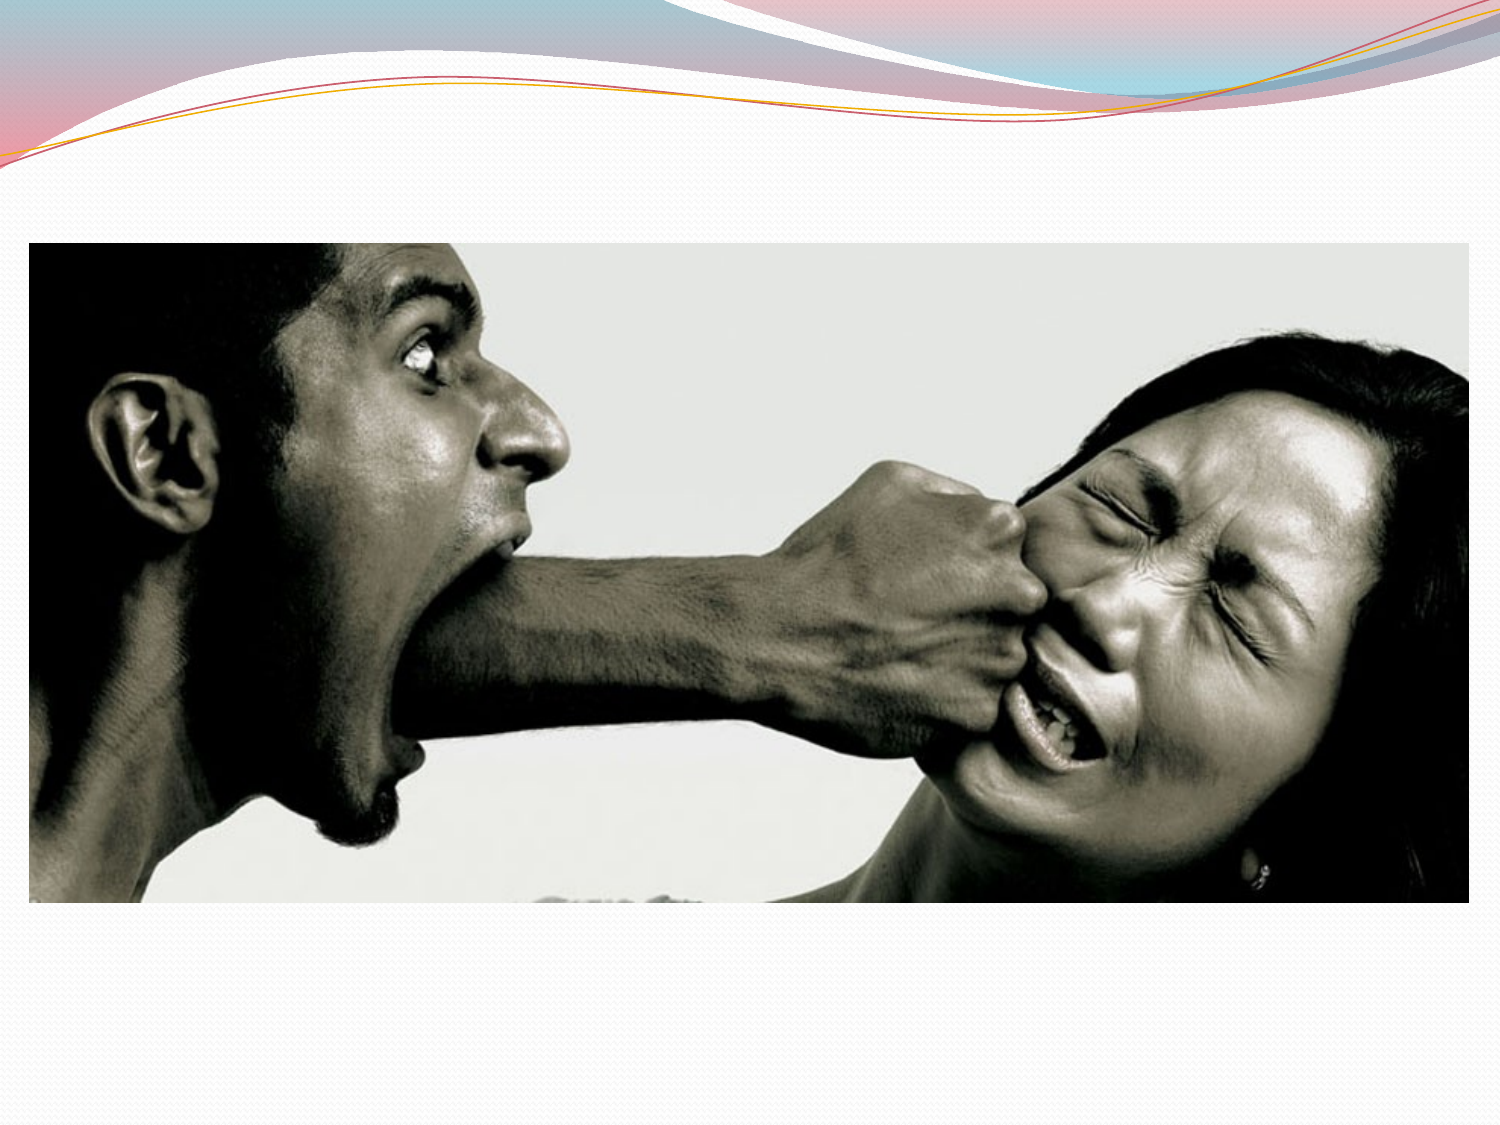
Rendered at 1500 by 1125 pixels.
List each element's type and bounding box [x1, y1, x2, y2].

picture [29, 243, 1469, 903]
